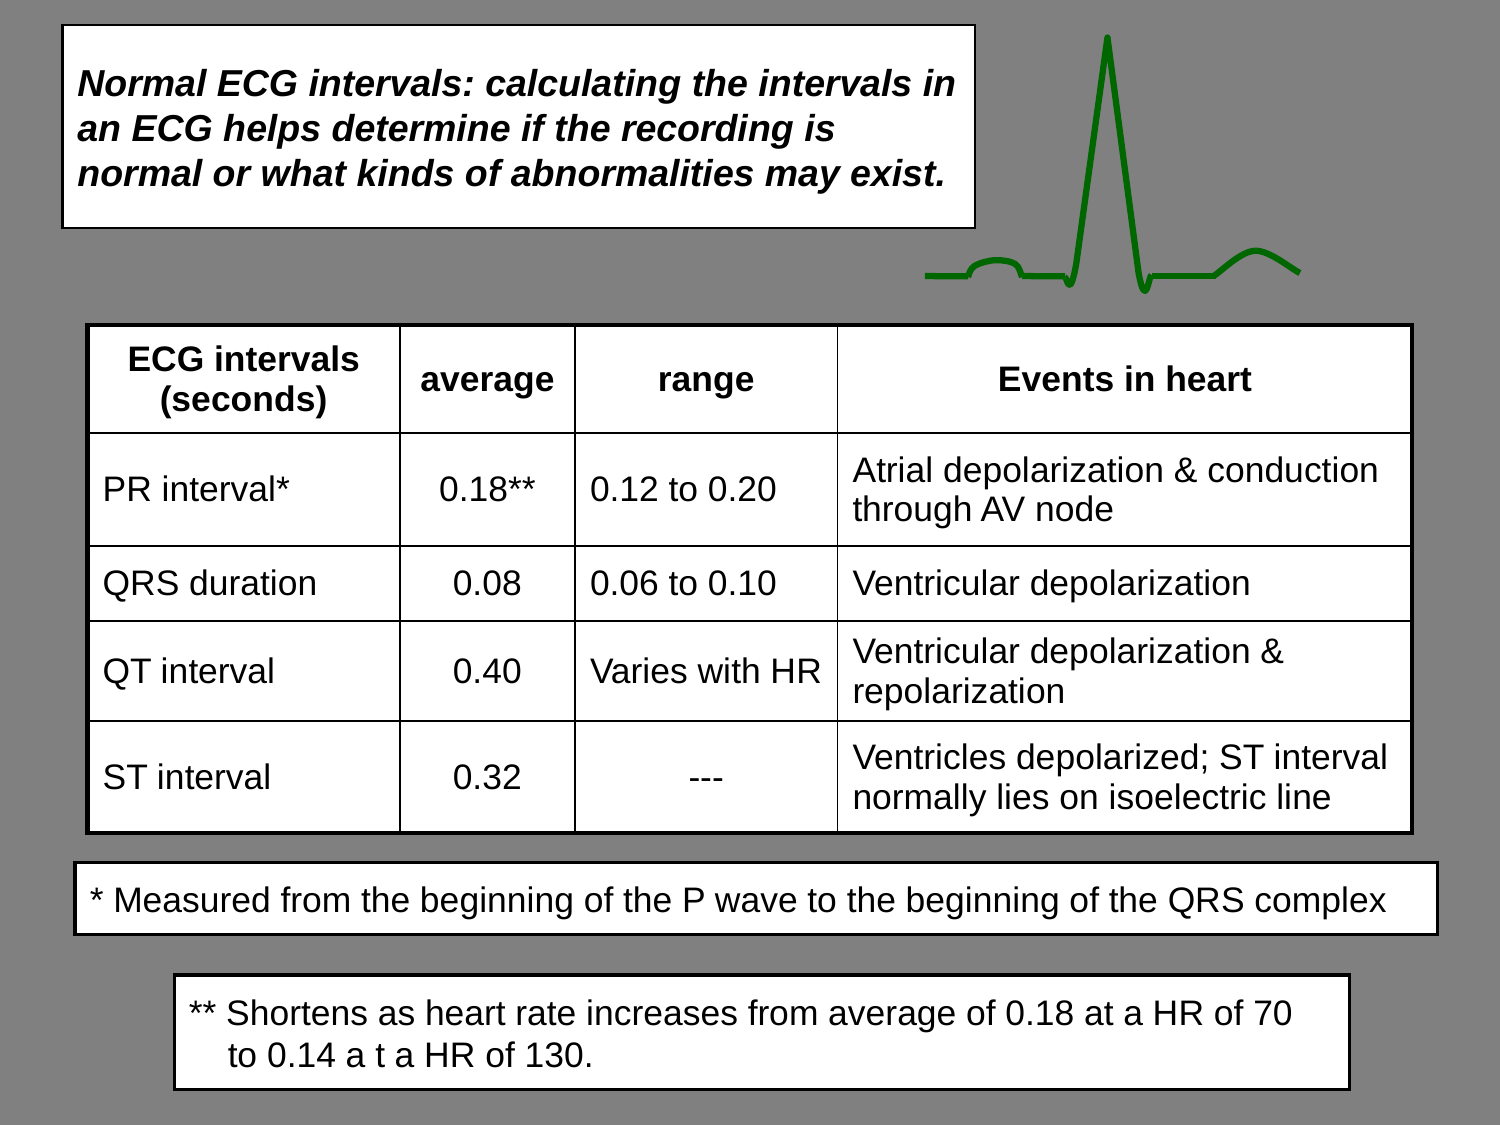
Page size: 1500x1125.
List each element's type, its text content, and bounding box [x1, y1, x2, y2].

table_cell 0.40 [401, 622, 574, 720]
table_cell Varies with HR [576, 622, 837, 720]
table_cell 0.12 to 0.20 [576, 434, 837, 545]
table_cell Ventricular depolarization & repolarization [838, 622, 1410, 720]
table_cell PR interval* [90, 434, 399, 545]
text_box * Measured from the beginning of the P wave to the beginning of the QRS complex [74, 862, 1438, 935]
table_header range [576, 327, 837, 432]
table_cell Ventricular depolarization [838, 547, 1410, 620]
table_cell --- [576, 722, 837, 831]
table_cell 0.08 [401, 547, 574, 620]
table_header Events in heart [838, 327, 1410, 432]
table_cell Ventricles depolarized; ST interval normally lies on isoelectric line [838, 722, 1410, 831]
table_cell QRS duration [90, 547, 399, 620]
table_cell QT interval [90, 622, 399, 720]
table_header average [401, 327, 574, 432]
table_cell 0.32 [401, 722, 574, 831]
table_cell 0.18** [401, 434, 574, 545]
table_header ECG intervals (seconds) [90, 327, 399, 432]
title Normal ECG intervals: calculating the intervals in an ECG helps determine if the recording is normal or what kinds of abnormalities may exist. [61, 24, 976, 229]
table_cell ST interval [90, 722, 399, 831]
table_cell 0.06 to 0.10 [576, 547, 837, 620]
text_box ** Shortens as heart rate increases from average of 0.18 at a HR of 70 to 0.14 a t a HR of 130. [174, 974, 1350, 1090]
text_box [924, 37, 1301, 313]
table_cell Atrial depolarization & conduction through AV node [838, 434, 1410, 545]
